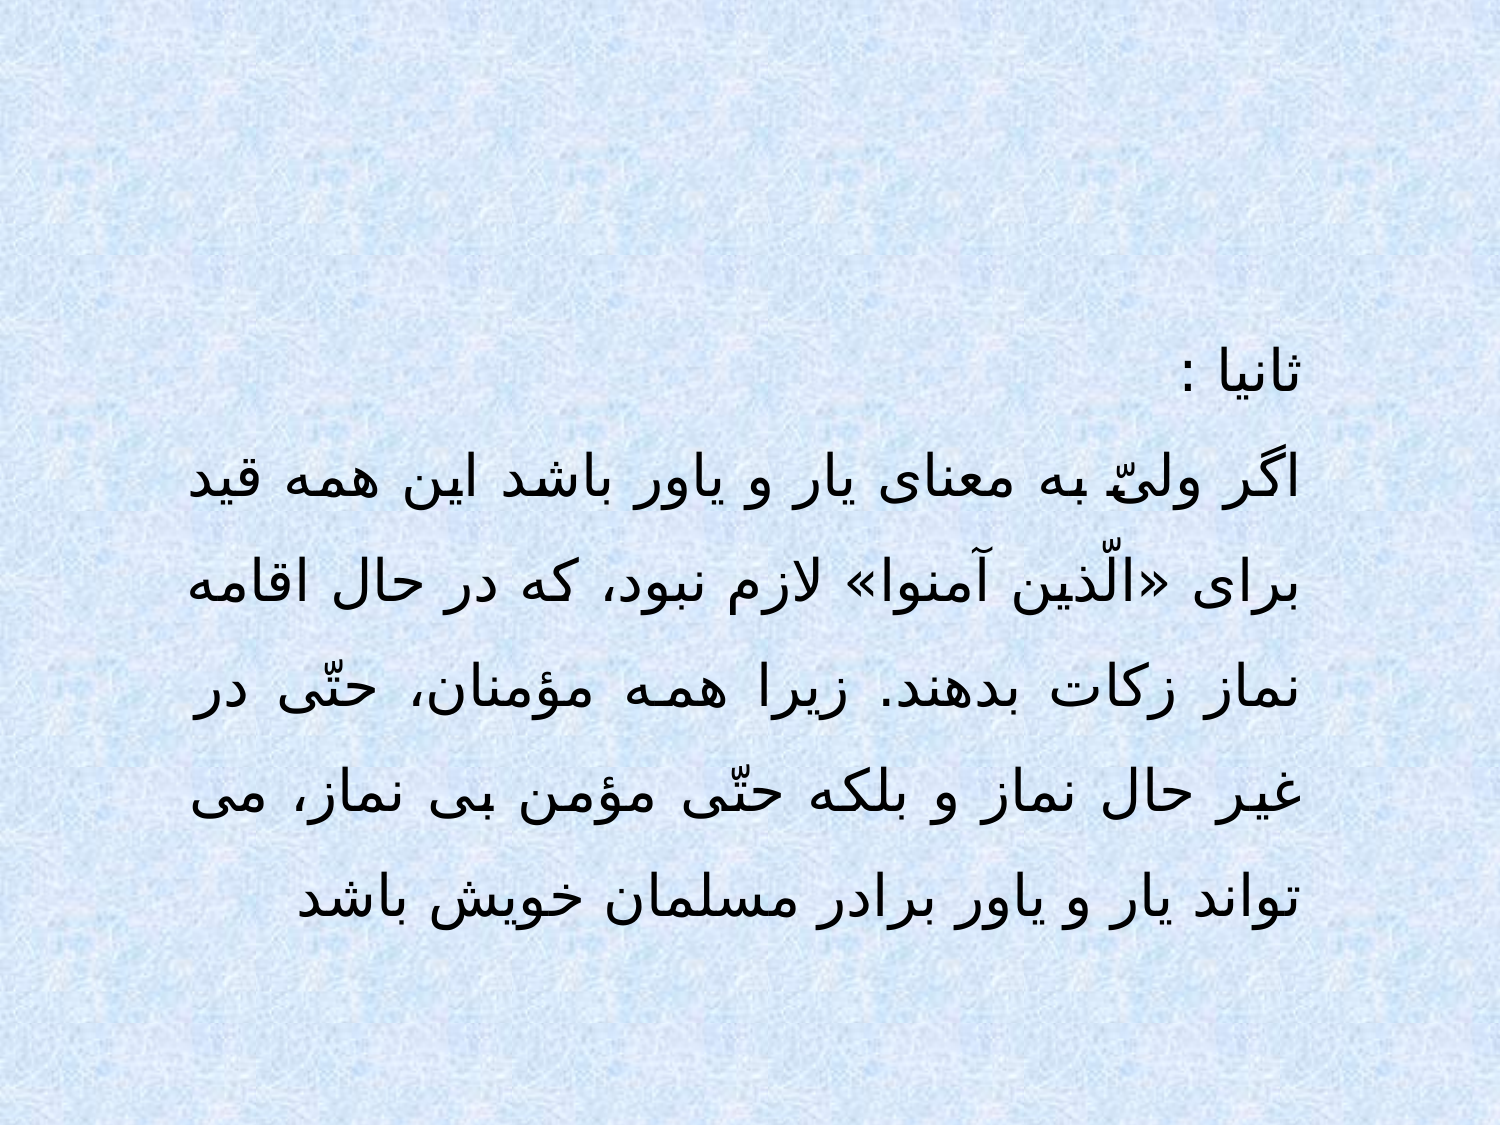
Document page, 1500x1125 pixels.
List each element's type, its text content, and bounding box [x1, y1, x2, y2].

picture [0, 0, 1500, 1125]
text_box ثانيا : اگر ولىّ به معناى يار و ياور باشد اين همه قيد براى «الّذين آمنوا» لازم نبود، كه در حال اقامه نماز زكات بدهند. زيرا همه مؤمنان، حتّى در غير حال نماز و بلكه حتّى مؤمن بى نماز، مى تواند يار و ياور برادر مسلمان خويش باشد [171, 290, 1317, 936]
